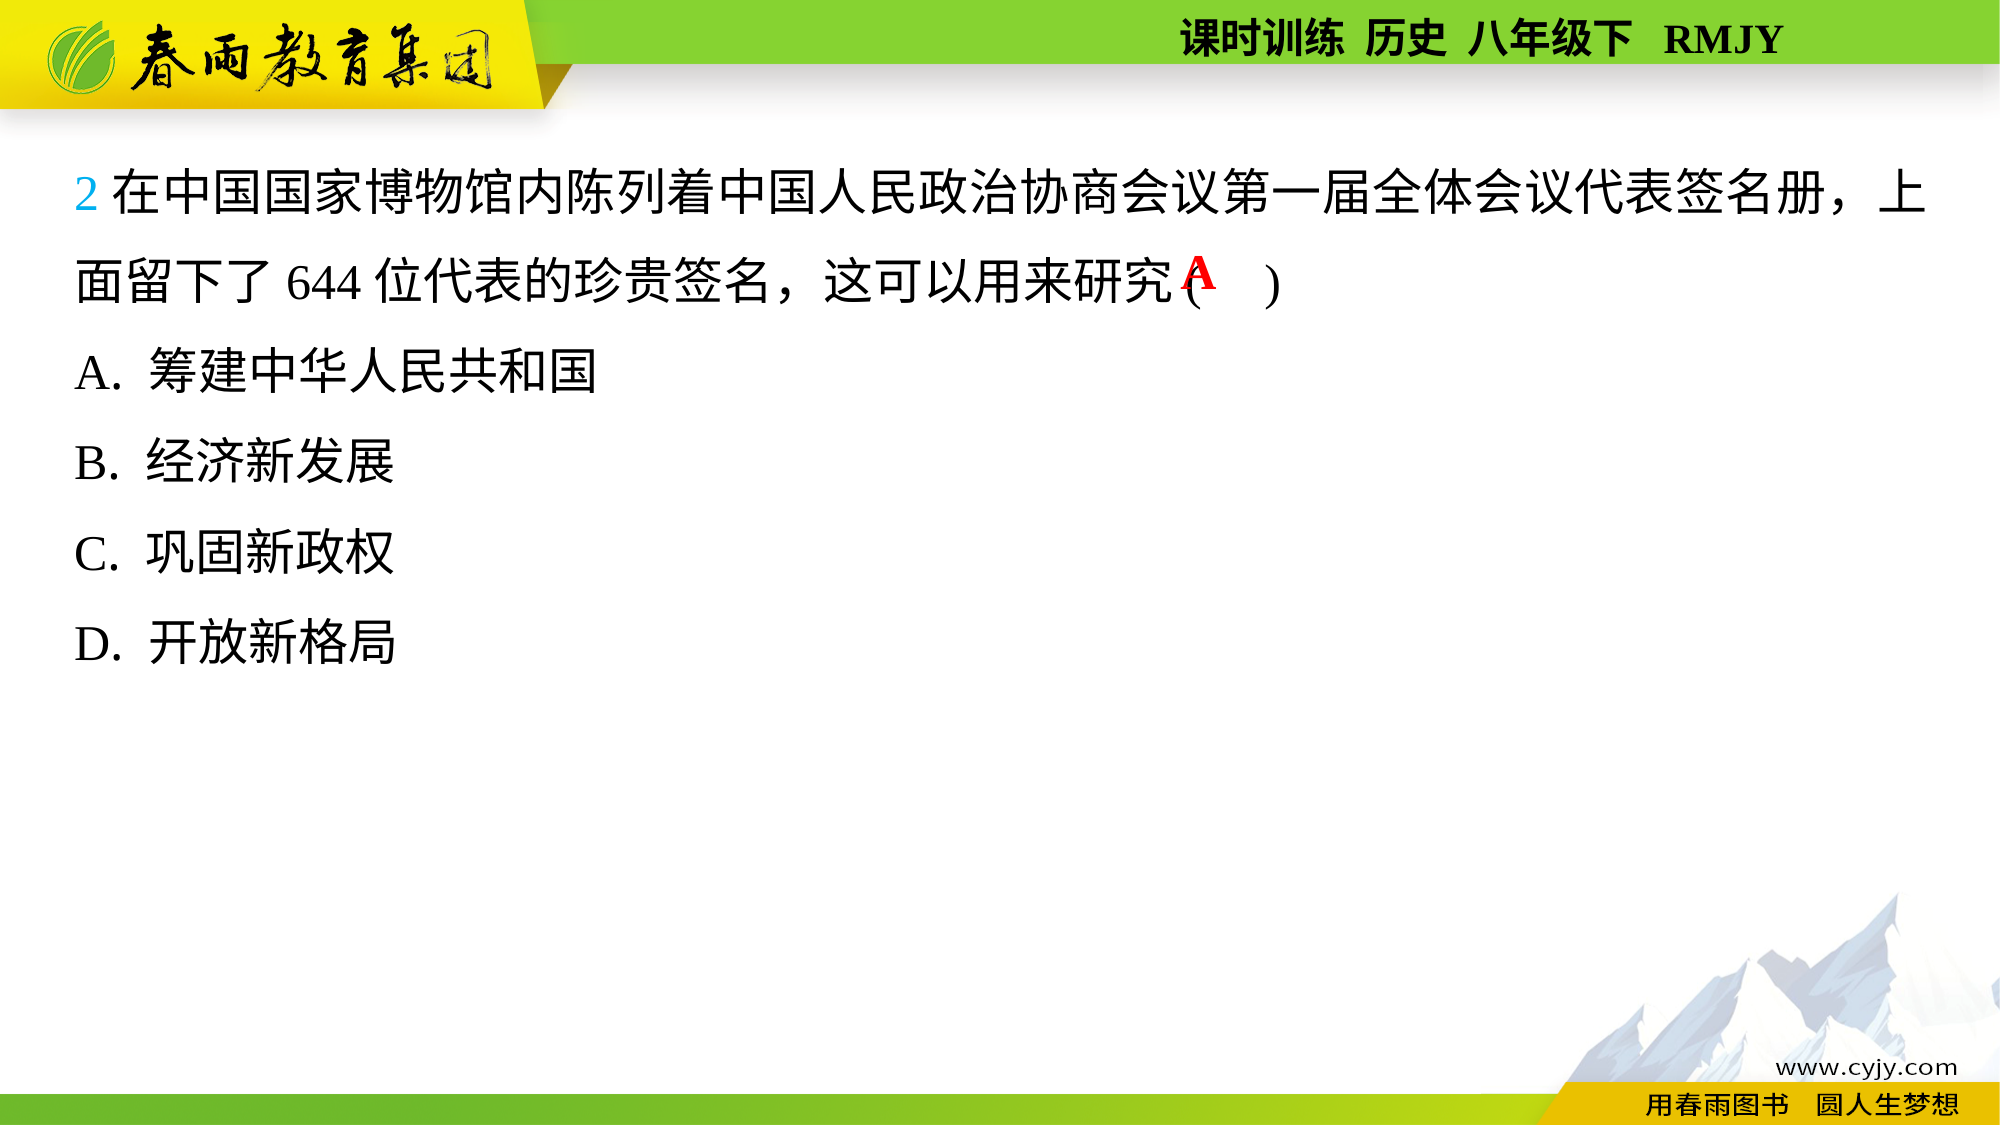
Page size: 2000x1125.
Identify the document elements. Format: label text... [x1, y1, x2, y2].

list 2在中国国家博物馆内陈列着中国人民政治协商会议第一届全体会议代表签名册，上面留下了644位代表的珍贵签名，这可以用来研究( ) A. 筹建中华人民共和国 B. 经济新发展 C. 巩固新政权 D. 开放新格局 [59, 122, 1944, 683]
picture [0, 0, 2000, 1125]
text_box A [1165, 231, 1232, 307]
